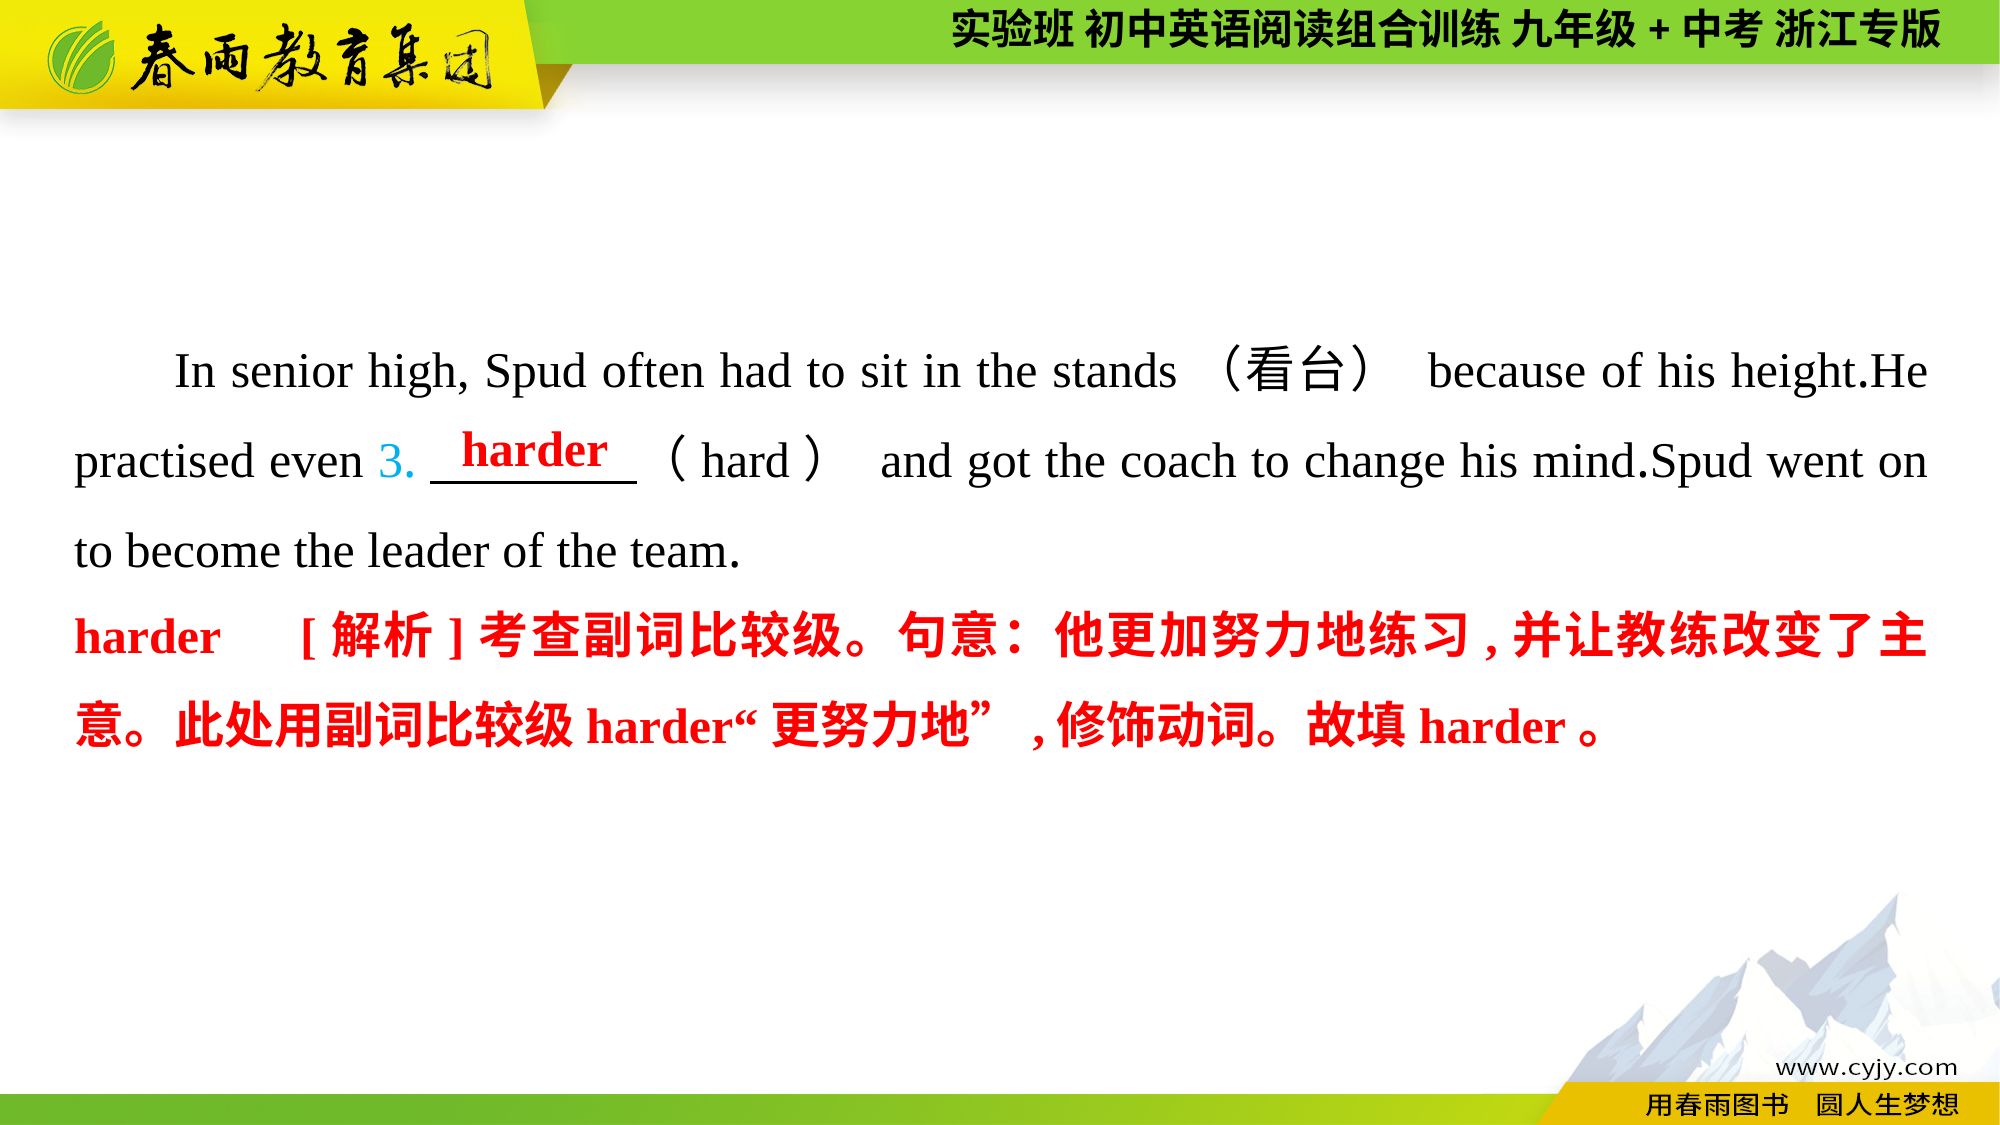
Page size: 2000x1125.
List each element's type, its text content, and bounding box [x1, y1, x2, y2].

picture [0, 0, 2000, 1125]
list In senior high, Spud often had to sit in the stands（看台） because of his height.He practised even 3. （hard） and got the coach to change his mind.Spud went on to become the leader of the team. [59, 299, 1944, 566]
text_box harder [433, 408, 624, 484]
text_box harder [解析]考查副词比较级。句意：他更加努力地练习,并让教练改变了主意。此处用副词比较级harder“更努力地”,修饰动词。故填harder。 [59, 566, 1944, 761]
